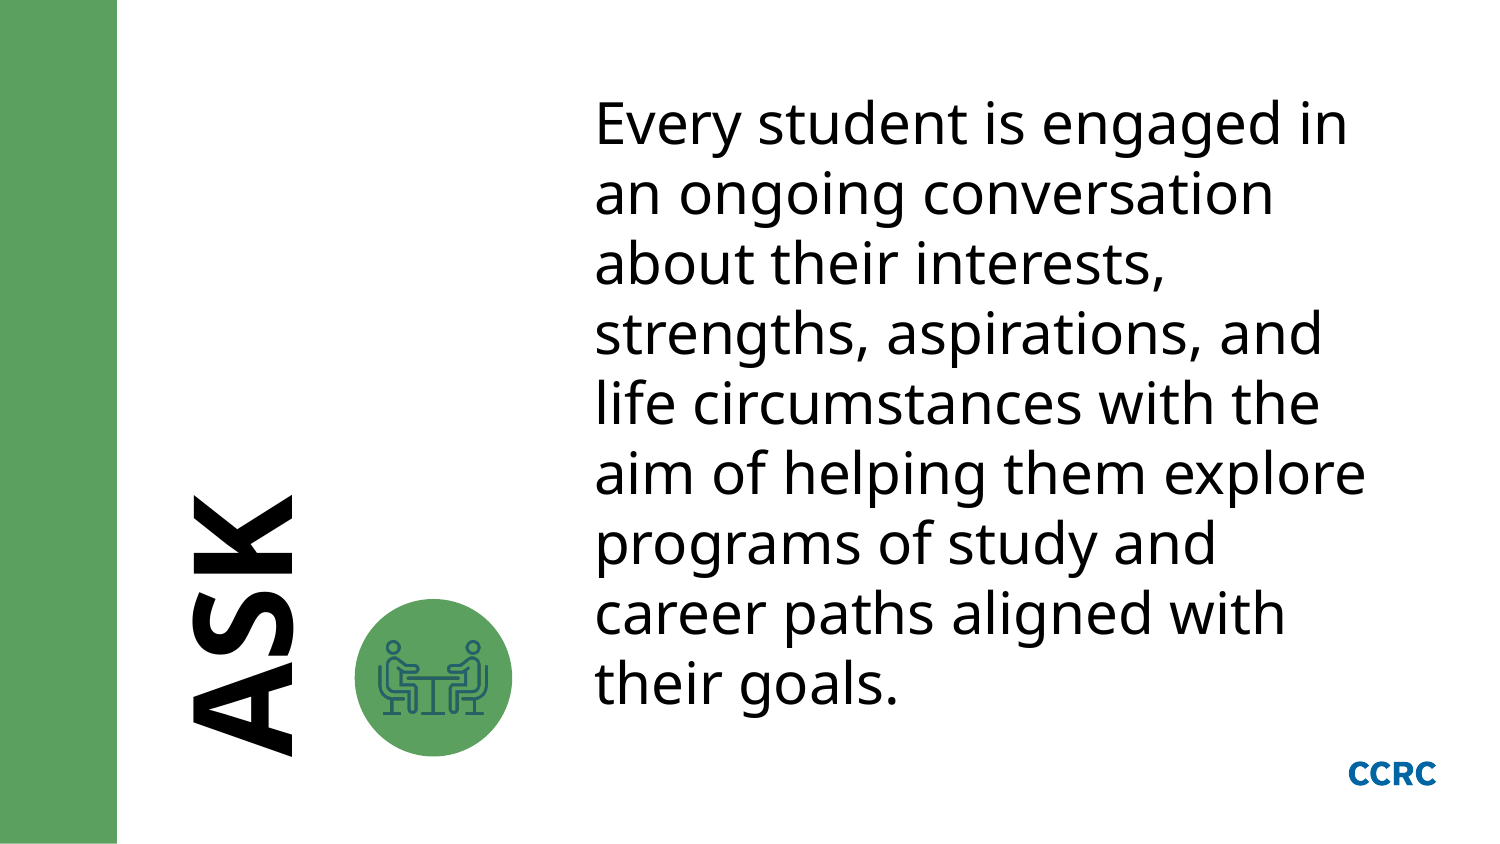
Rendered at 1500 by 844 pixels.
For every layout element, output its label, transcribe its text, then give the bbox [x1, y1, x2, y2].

text_box [0, 0, 117, 844]
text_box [354, 598, 513, 757]
title ASK [139, 445, 281, 773]
picture [1347, 761, 1438, 786]
list Every student is engaged in an ongoing conversation about their interests, strengths, aspirations, and life circumstances with the aim of helping them explore programs of study and career paths aligned with their goals. [560, 30, 1416, 773]
